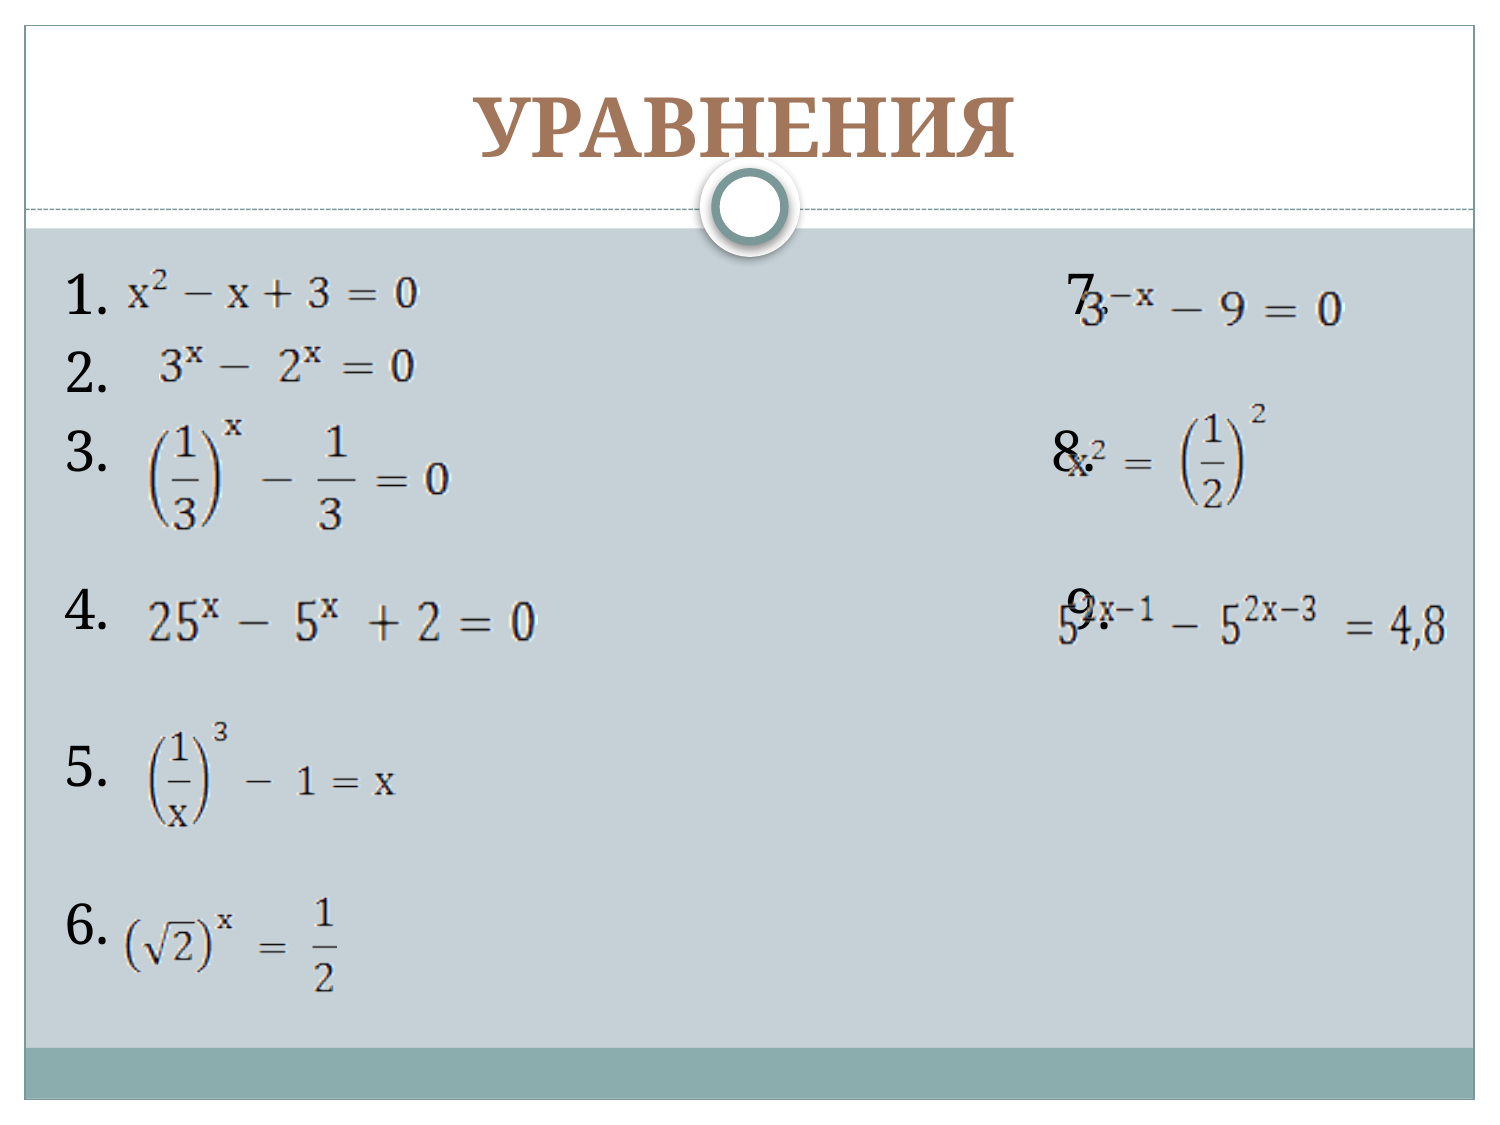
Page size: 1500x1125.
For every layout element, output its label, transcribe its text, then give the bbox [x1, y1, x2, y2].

list 1. 7. 2. 3. 8. 4. 9. 5. 6. [49, 250, 1445, 1001]
picture [1068, 396, 1270, 516]
picture [1056, 585, 1448, 669]
picture [147, 715, 396, 835]
text_box [0, 0, 1500, 75]
picture [159, 336, 420, 405]
picture [128, 262, 420, 327]
picture [123, 892, 337, 1000]
picture [147, 585, 538, 669]
text_box Уравнения [253, 66, 1258, 182]
picture [1080, 278, 1345, 350]
picture [147, 412, 455, 540]
